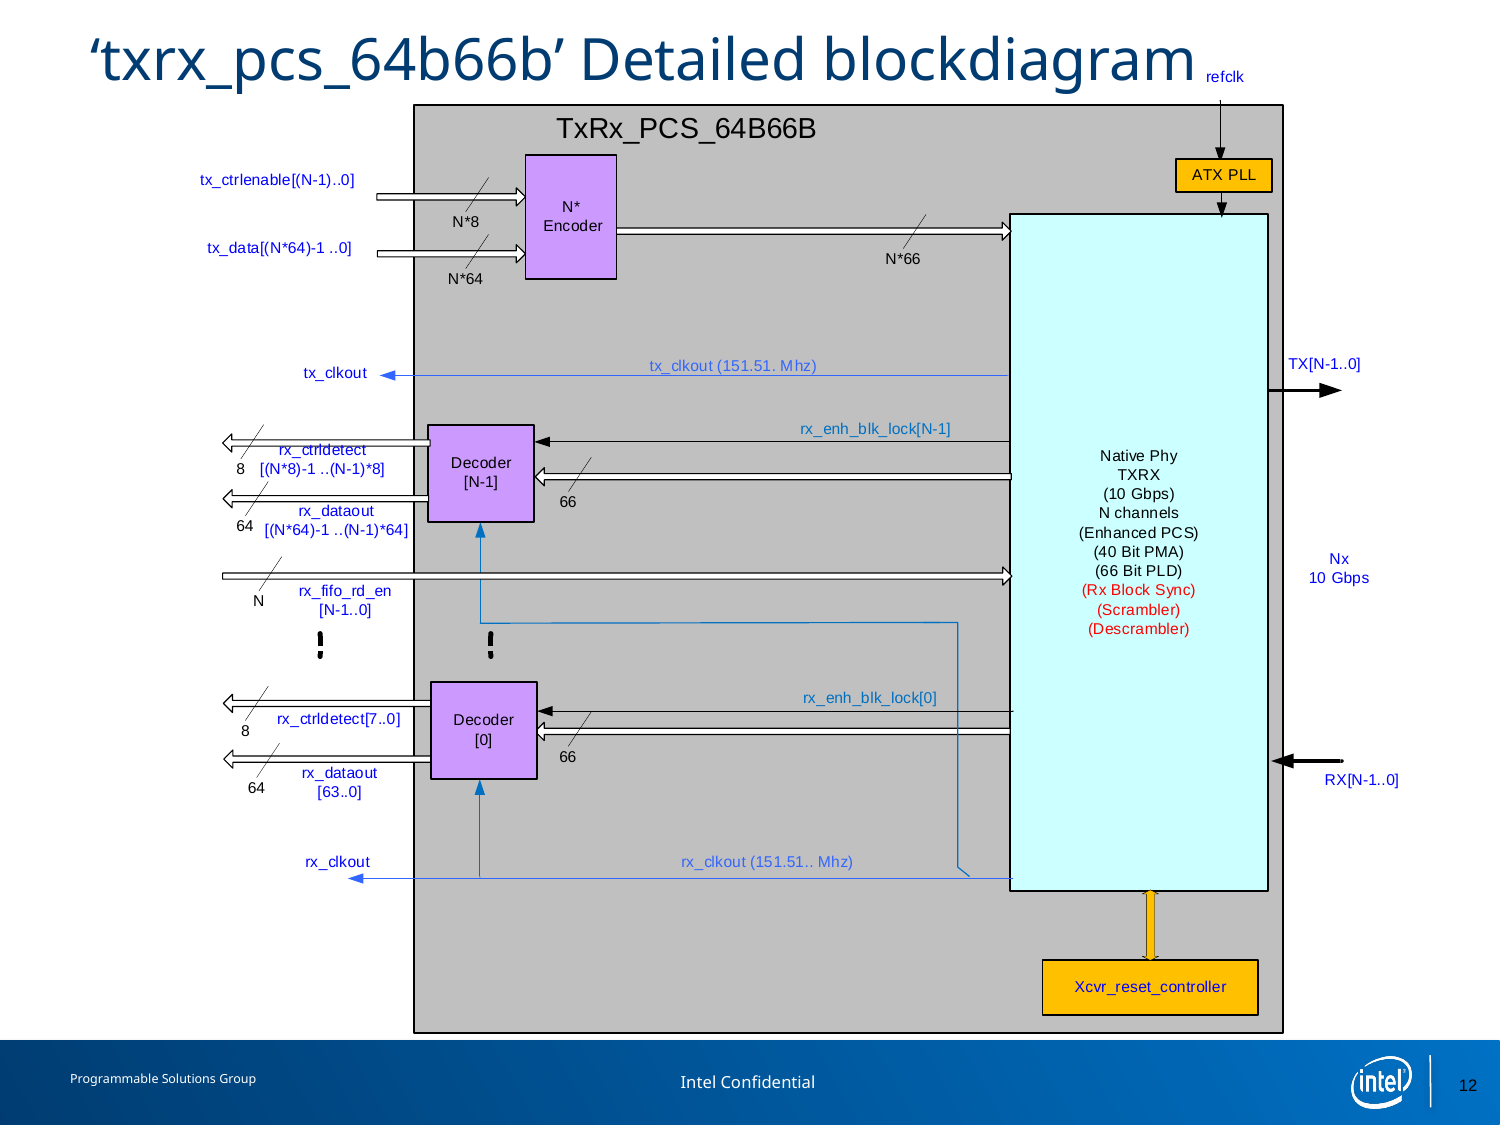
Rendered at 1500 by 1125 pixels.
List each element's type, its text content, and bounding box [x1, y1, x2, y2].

picture [189, 62, 1409, 1034]
title ‘txrx_pcs_64b66b’ Detailed blockdiagram [90, 22, 1468, 150]
slide_number 12 [1127, 1055, 1478, 1116]
